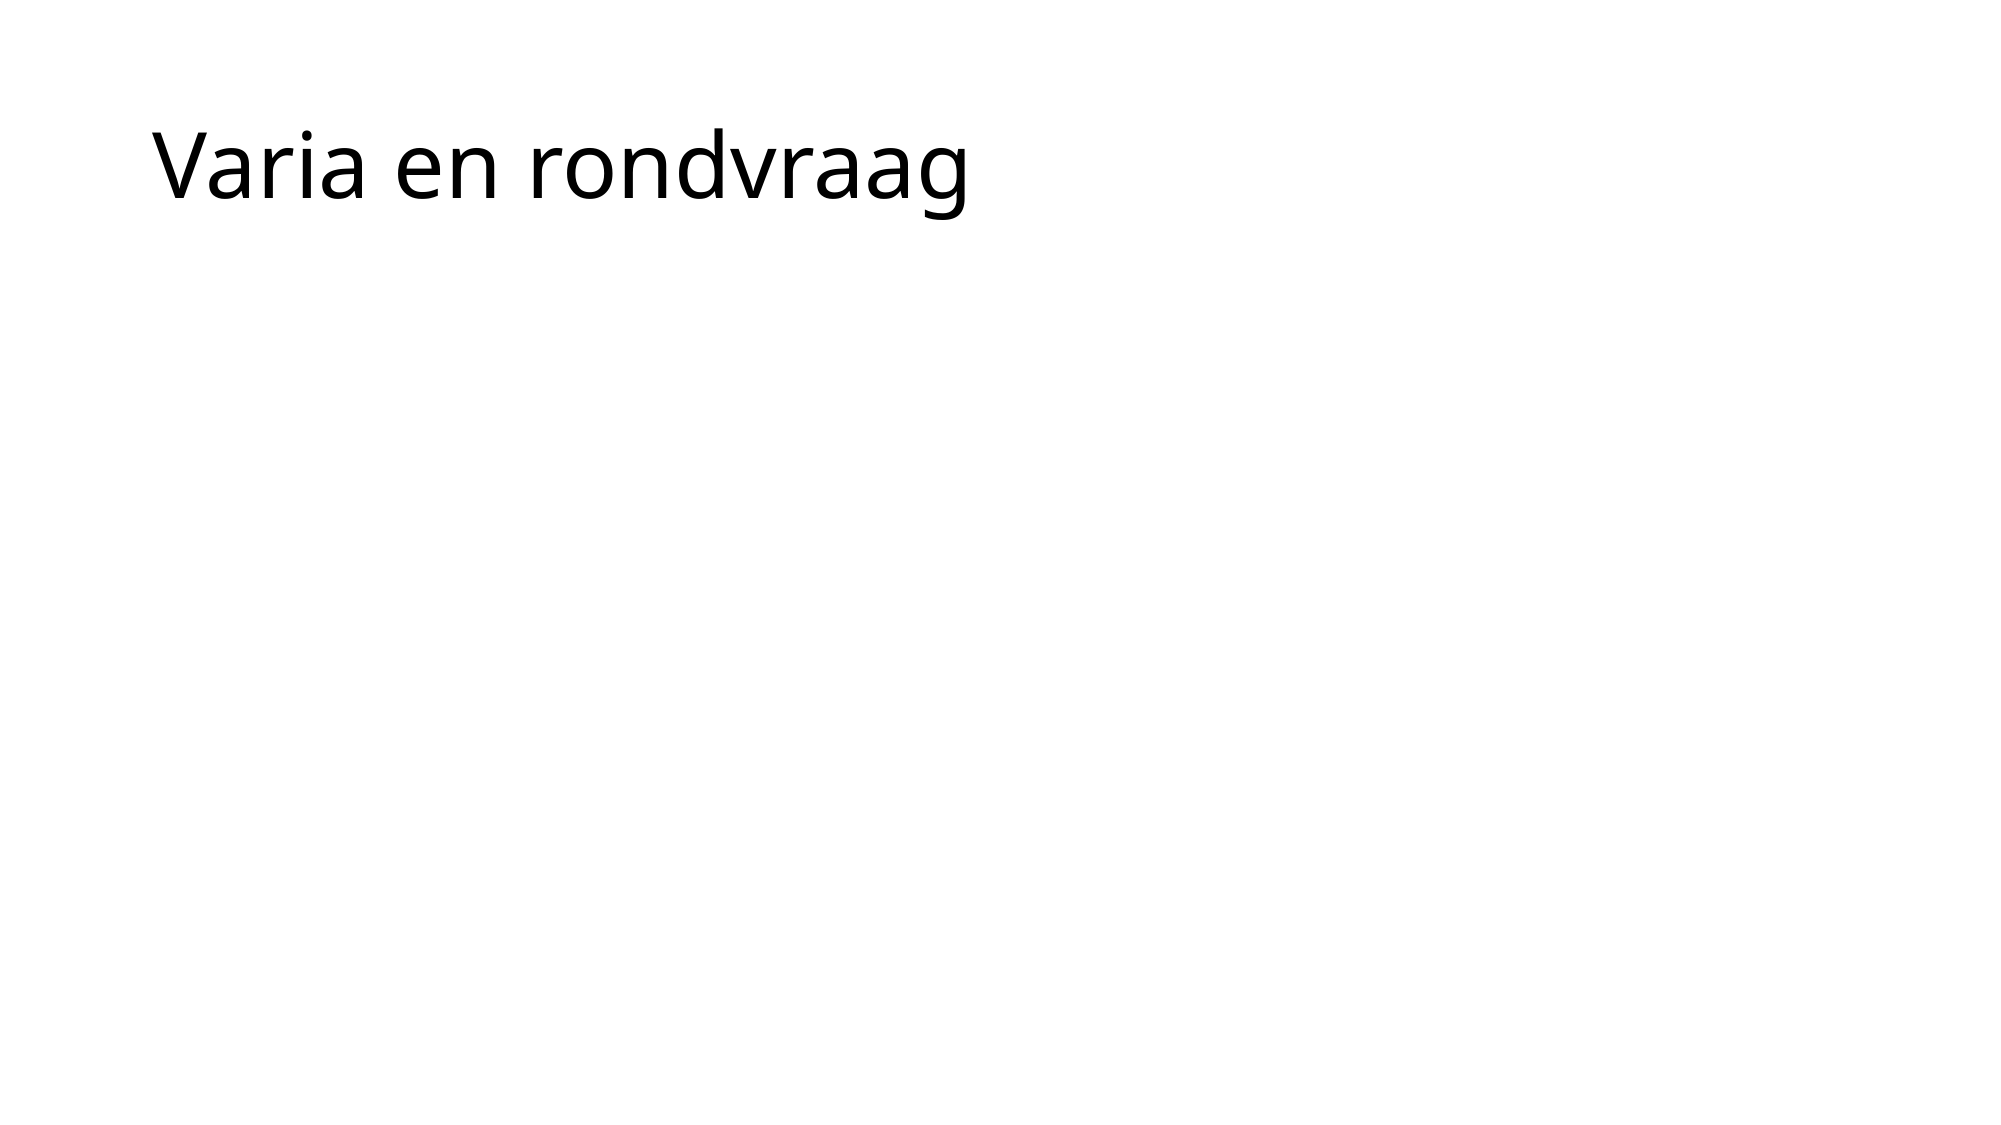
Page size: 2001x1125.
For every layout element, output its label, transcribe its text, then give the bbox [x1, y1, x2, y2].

title Varia en rondvraag [137, 59, 1863, 278]
